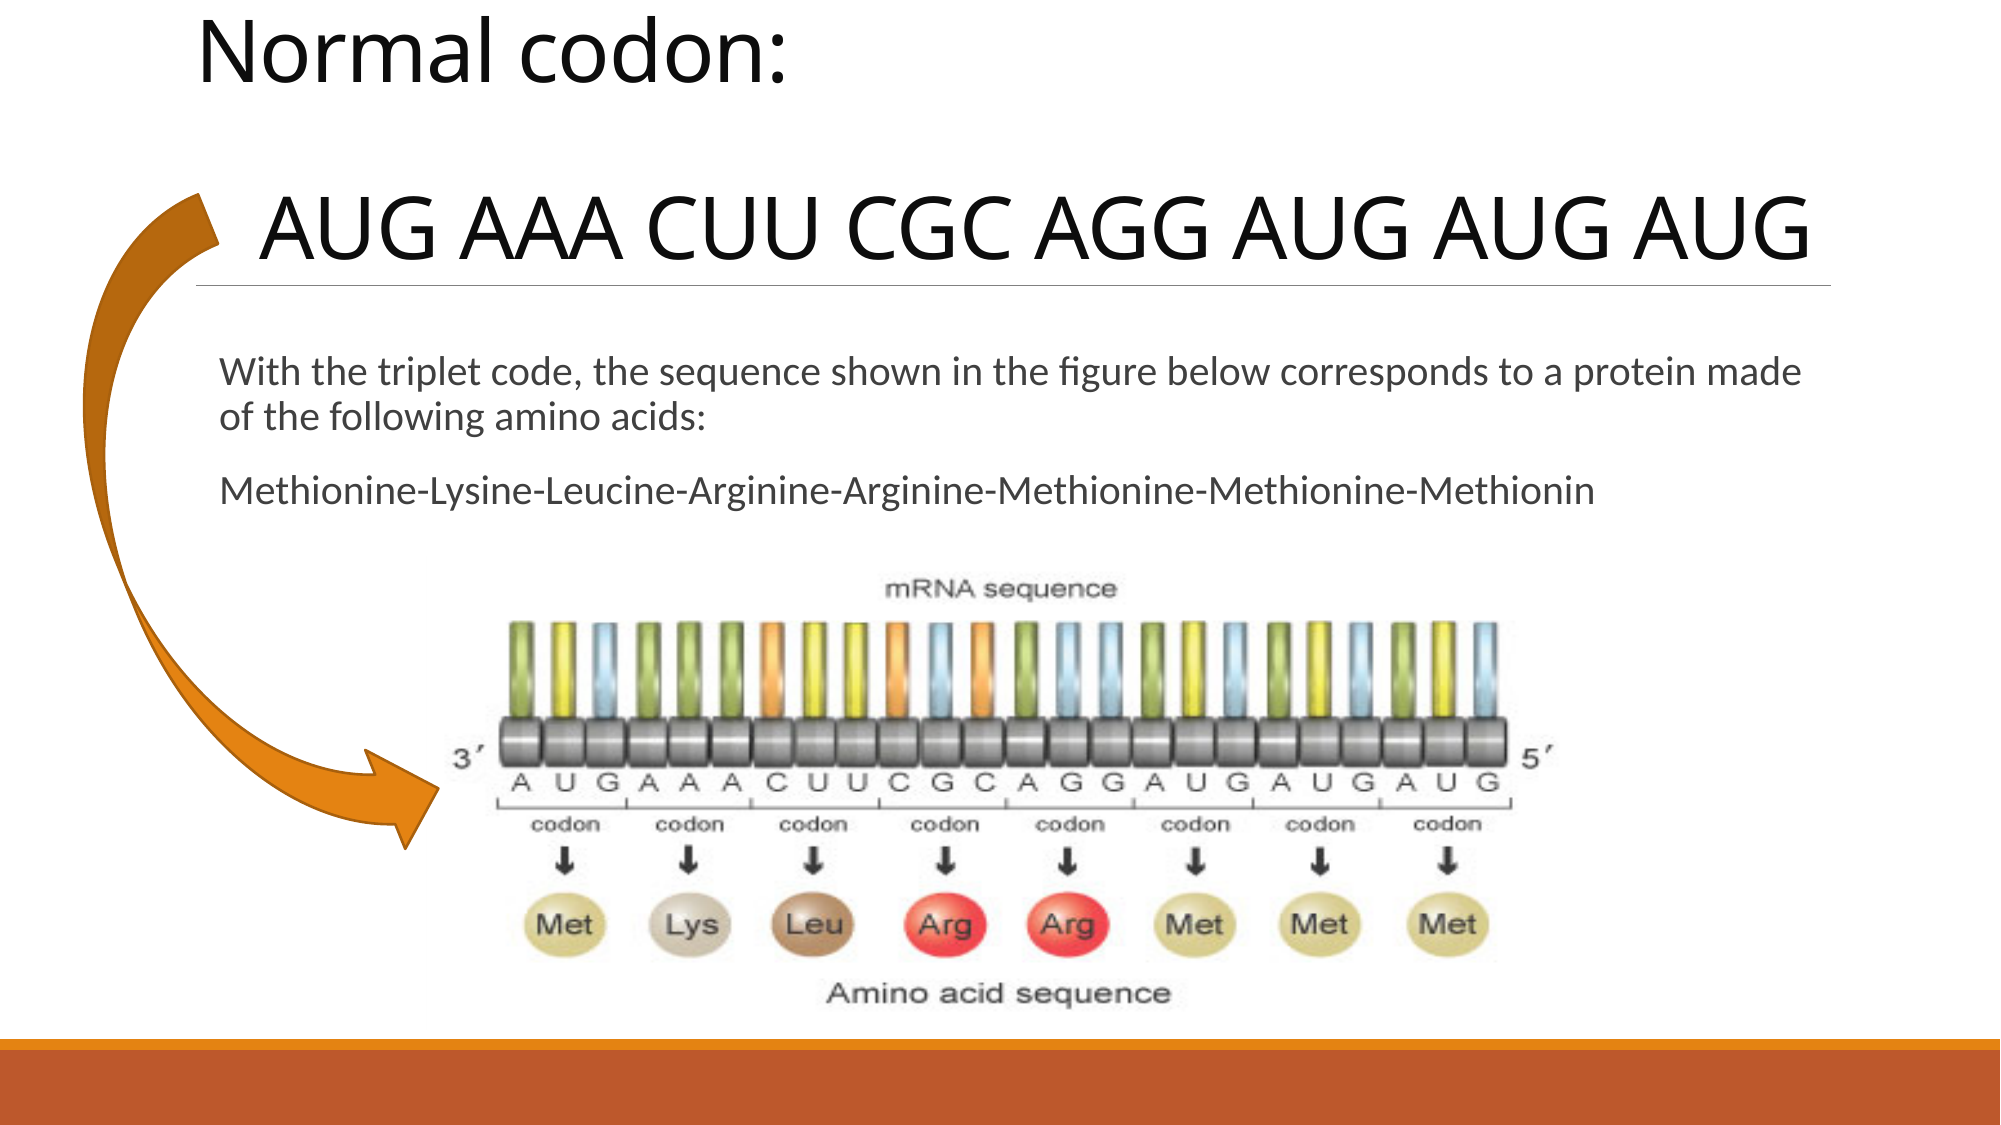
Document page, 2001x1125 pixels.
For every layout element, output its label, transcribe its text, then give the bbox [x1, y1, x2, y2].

picture [424, 555, 1580, 1030]
text_box [82, 193, 421, 851]
list With the triplet code, the sequence shown in the figure below corresponds to a protein made of the following amino acids: Methionine-Lysine-Leucine-Arginine-Arginine-Methionine-Methionine-Methionin [204, 341, 1813, 717]
title Normal codon: AUG AAA CUU CGC AGG AUG AUG AUG [180, 0, 1830, 285]
